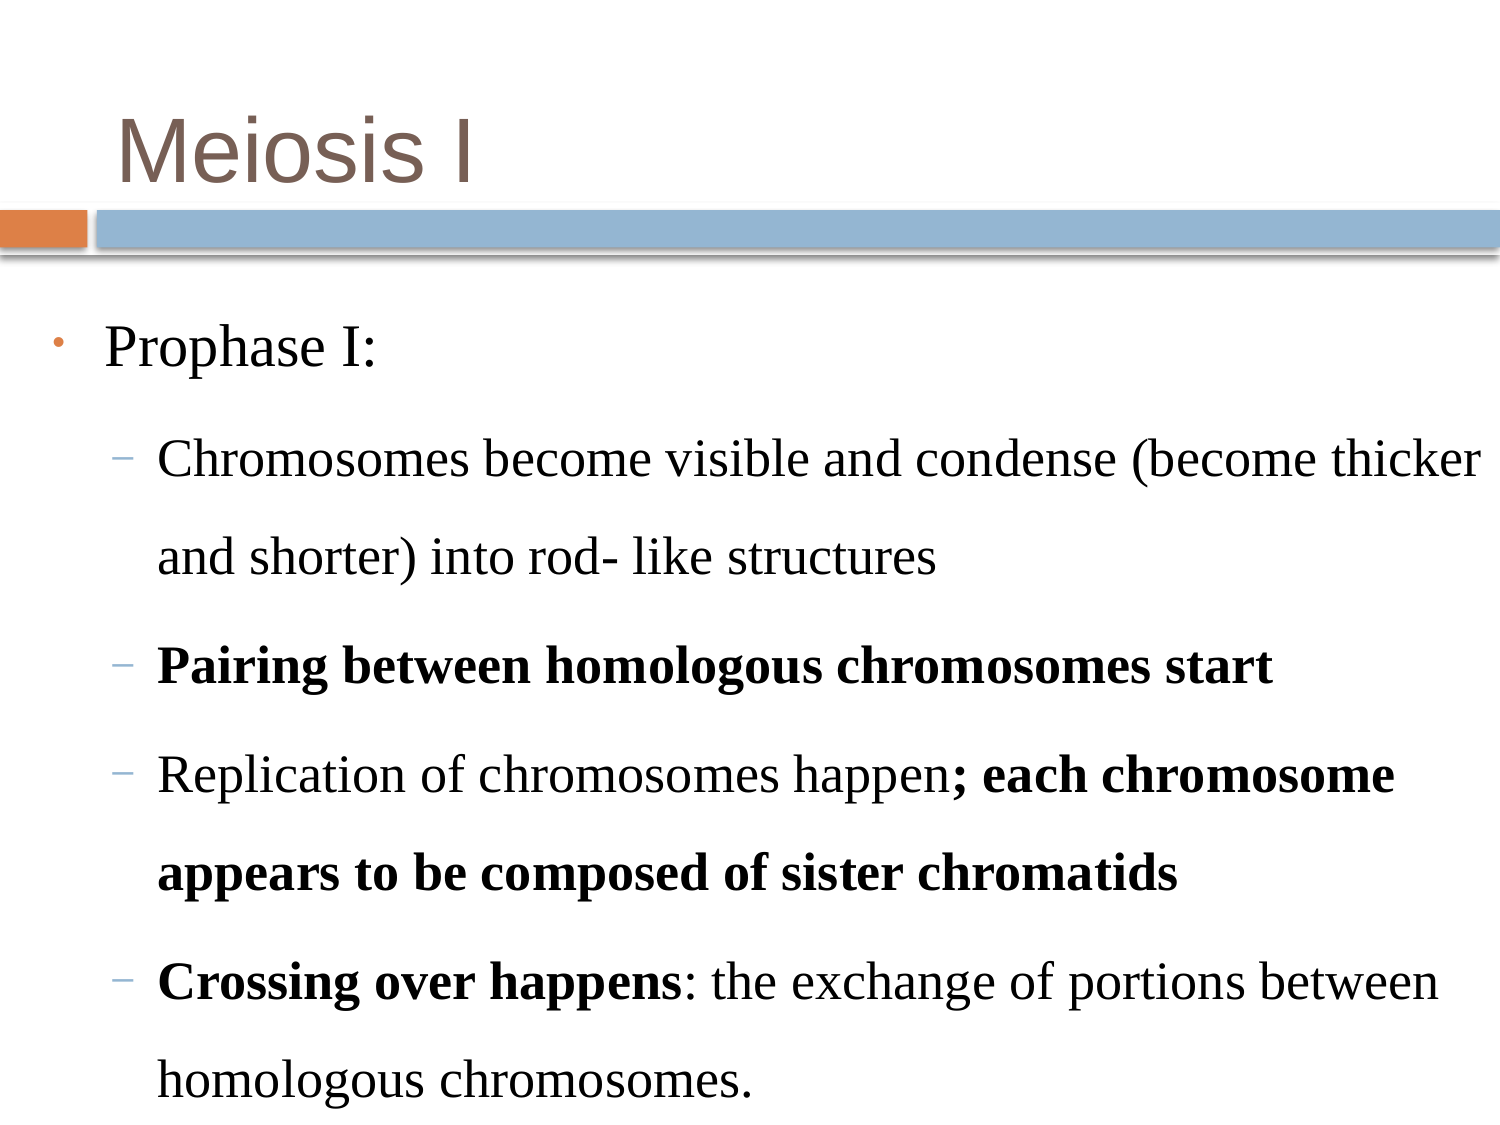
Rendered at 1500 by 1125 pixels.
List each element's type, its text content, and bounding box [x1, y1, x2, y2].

list Prophase I: Chromosomes become visible and condense (become thicker and shorter) into rod- like structures Pairing between homologous chromosomes start Replication of chromosomes happen; each chromosome appears to be composed of sister chromatids Crossing over happens: the exchange of portions between homologous chromosomes. [37, 262, 1500, 1125]
title Meiosis I [100, 37, 1438, 200]
